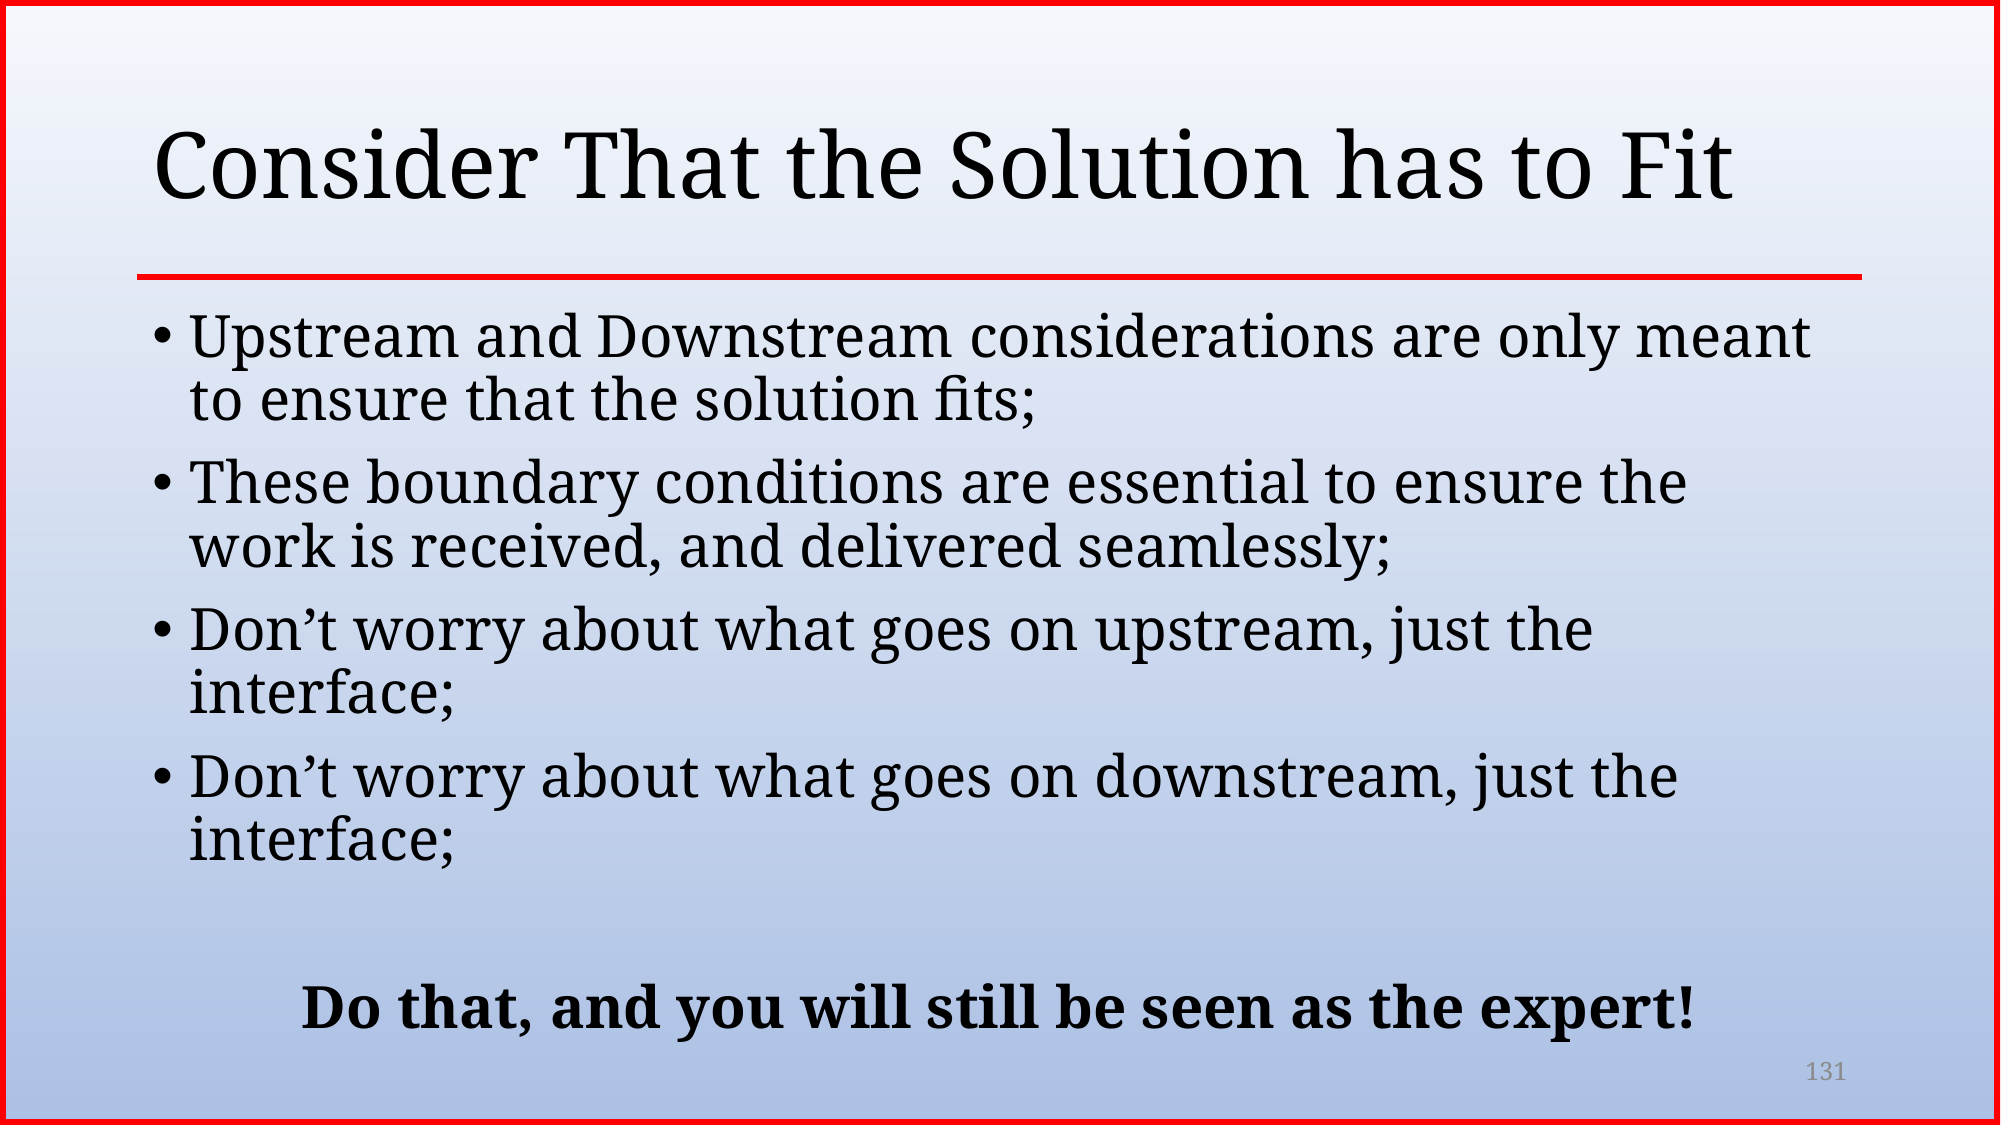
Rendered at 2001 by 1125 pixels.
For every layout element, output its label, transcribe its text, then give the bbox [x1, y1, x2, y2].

slide_number 131 [1412, 1042, 1863, 1103]
title Consider That the Solution has to Fit [137, 59, 1863, 278]
list Upstream and Downstream considerations are only meant to ensure that the solution fits; These boundary conditions are essential to ensure the work is received, and delivered seamlessly; Don’t worry about what goes on upstream, just the interface; Don’t worry about what goes on downstream, just the interface; Do that, and you will still be seen as the expert! [137, 299, 1863, 1014]
